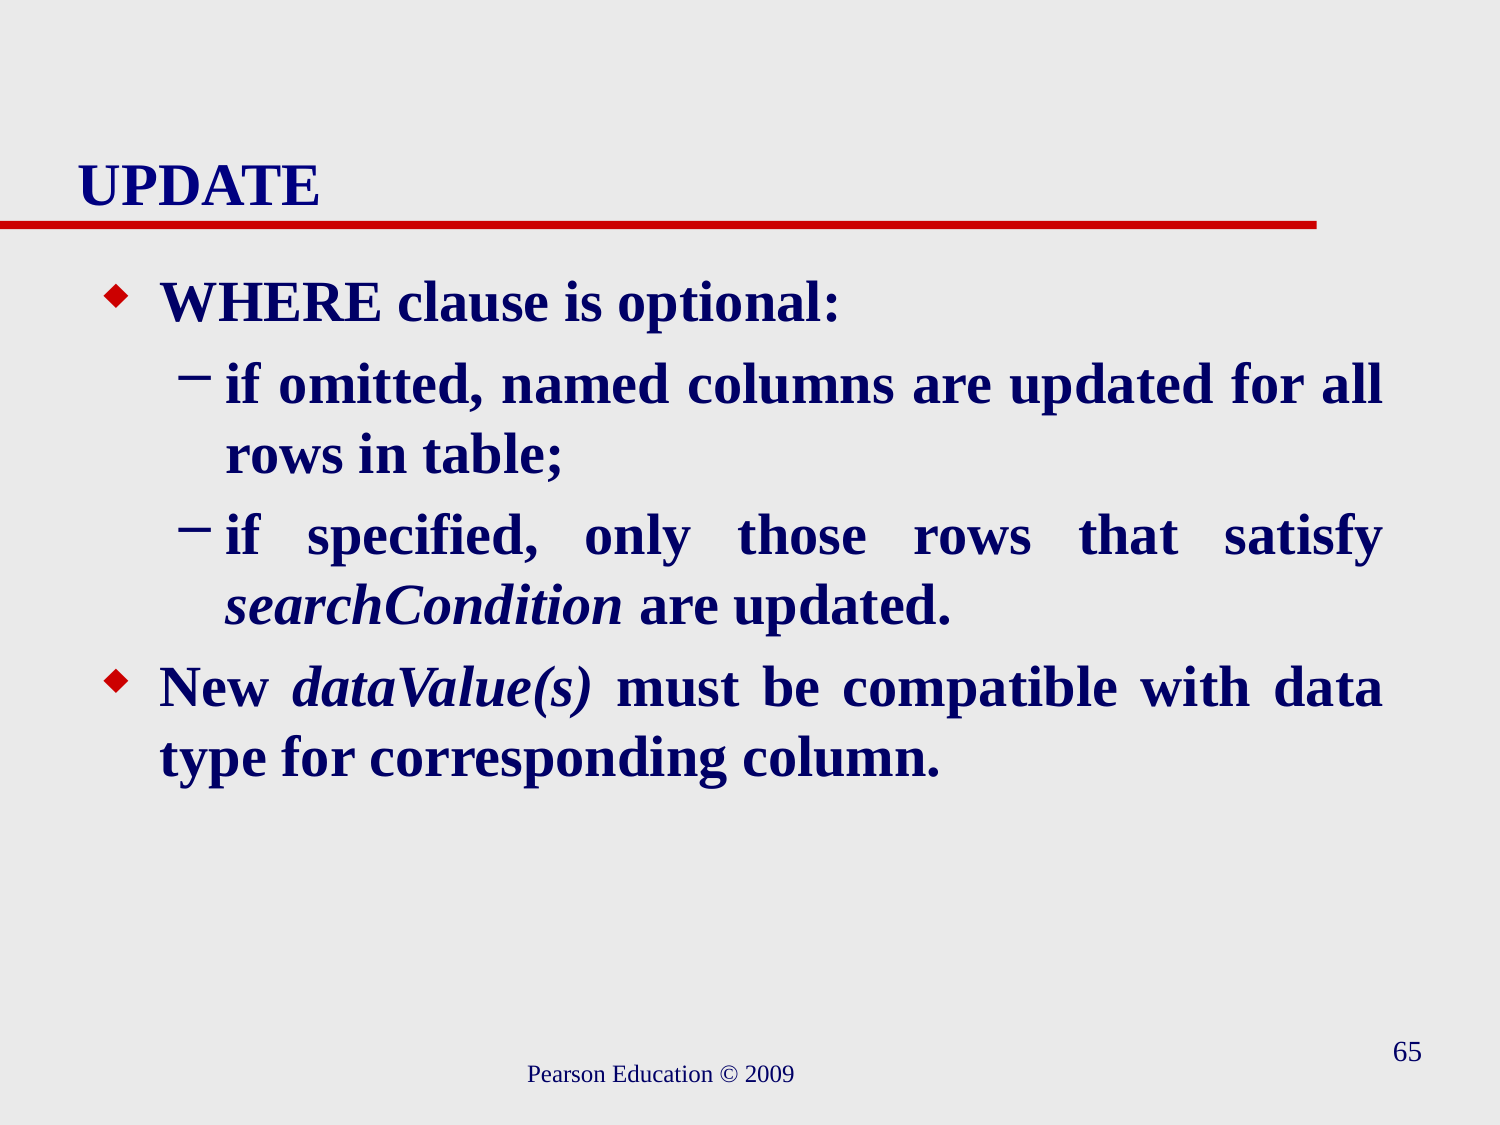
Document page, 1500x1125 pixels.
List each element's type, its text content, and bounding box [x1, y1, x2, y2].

slide_number 65 [1124, 1012, 1438, 1088]
text_box Pearson Education © 2009 [512, 1050, 1038, 1095]
list WHERE clause is optional: if omitted, named columns are updated for all rows in table; if specified, only those rows that satisfy searchCondition are updated. New dataValue(s) must be compatible with data type for corresponding column. [88, 255, 1400, 931]
title UPDATE [62, 43, 1338, 226]
